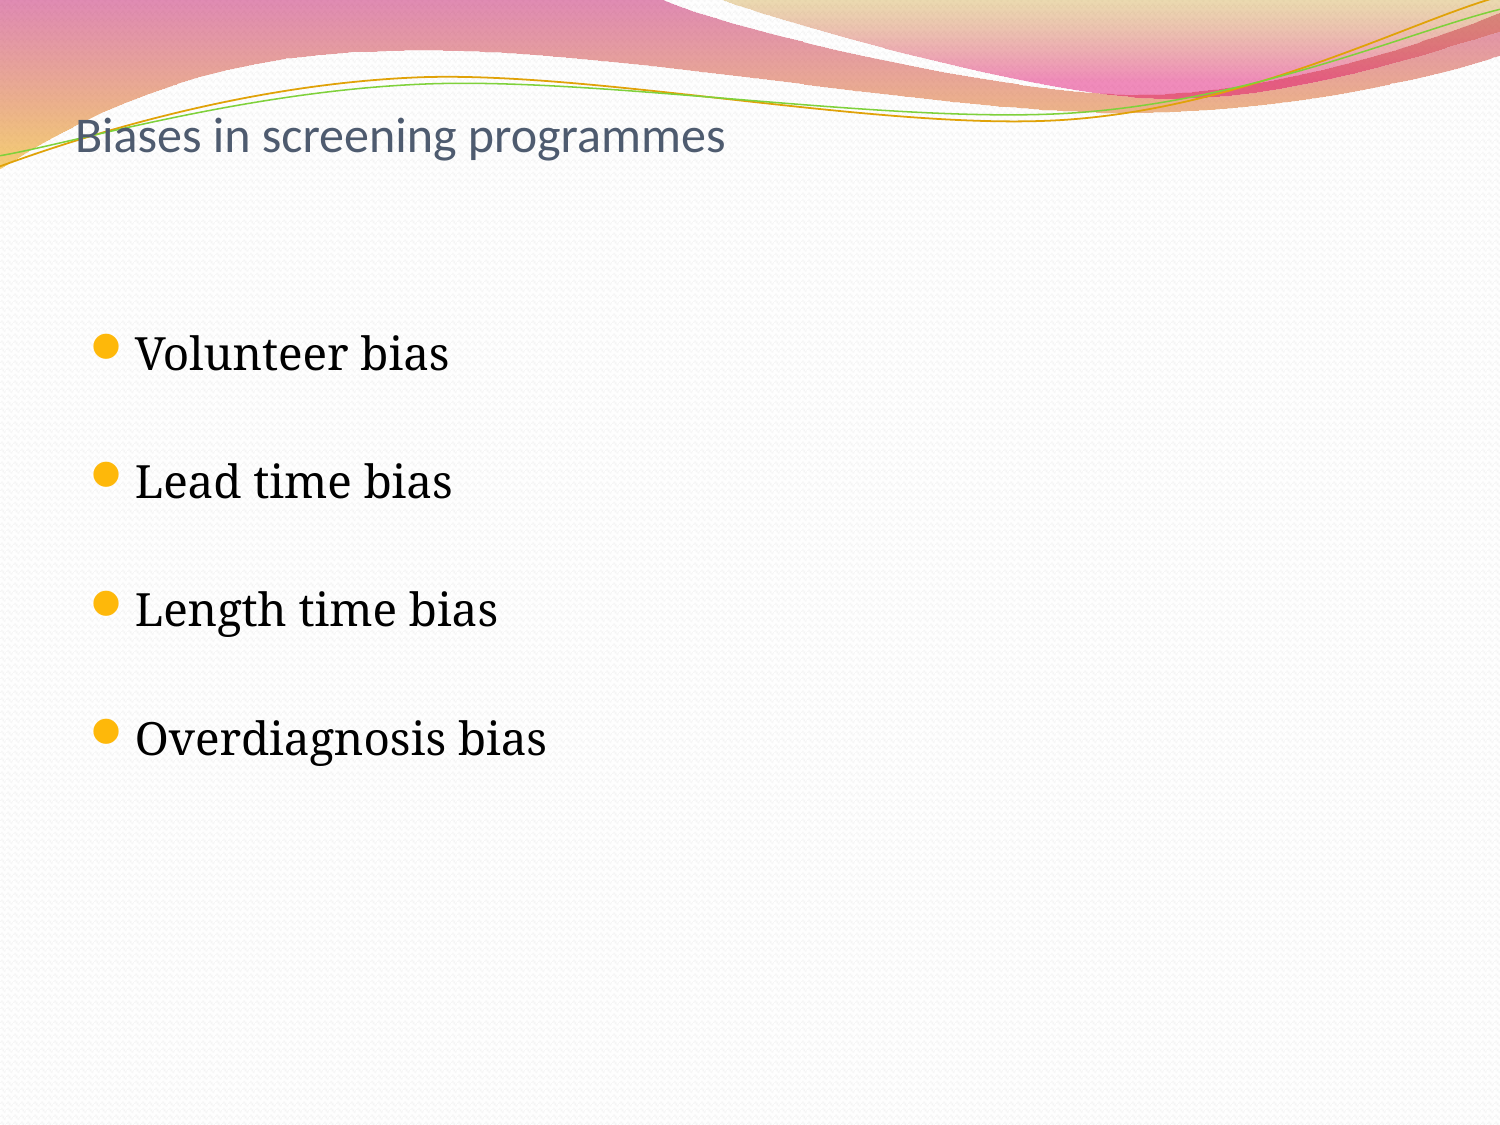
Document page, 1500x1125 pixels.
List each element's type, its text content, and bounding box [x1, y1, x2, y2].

title Biases in screening programmes [75, 45, 1425, 163]
list Volunteer bias Lead time bias Length time bias Overdiagnosis bias [75, 317, 1425, 1038]
